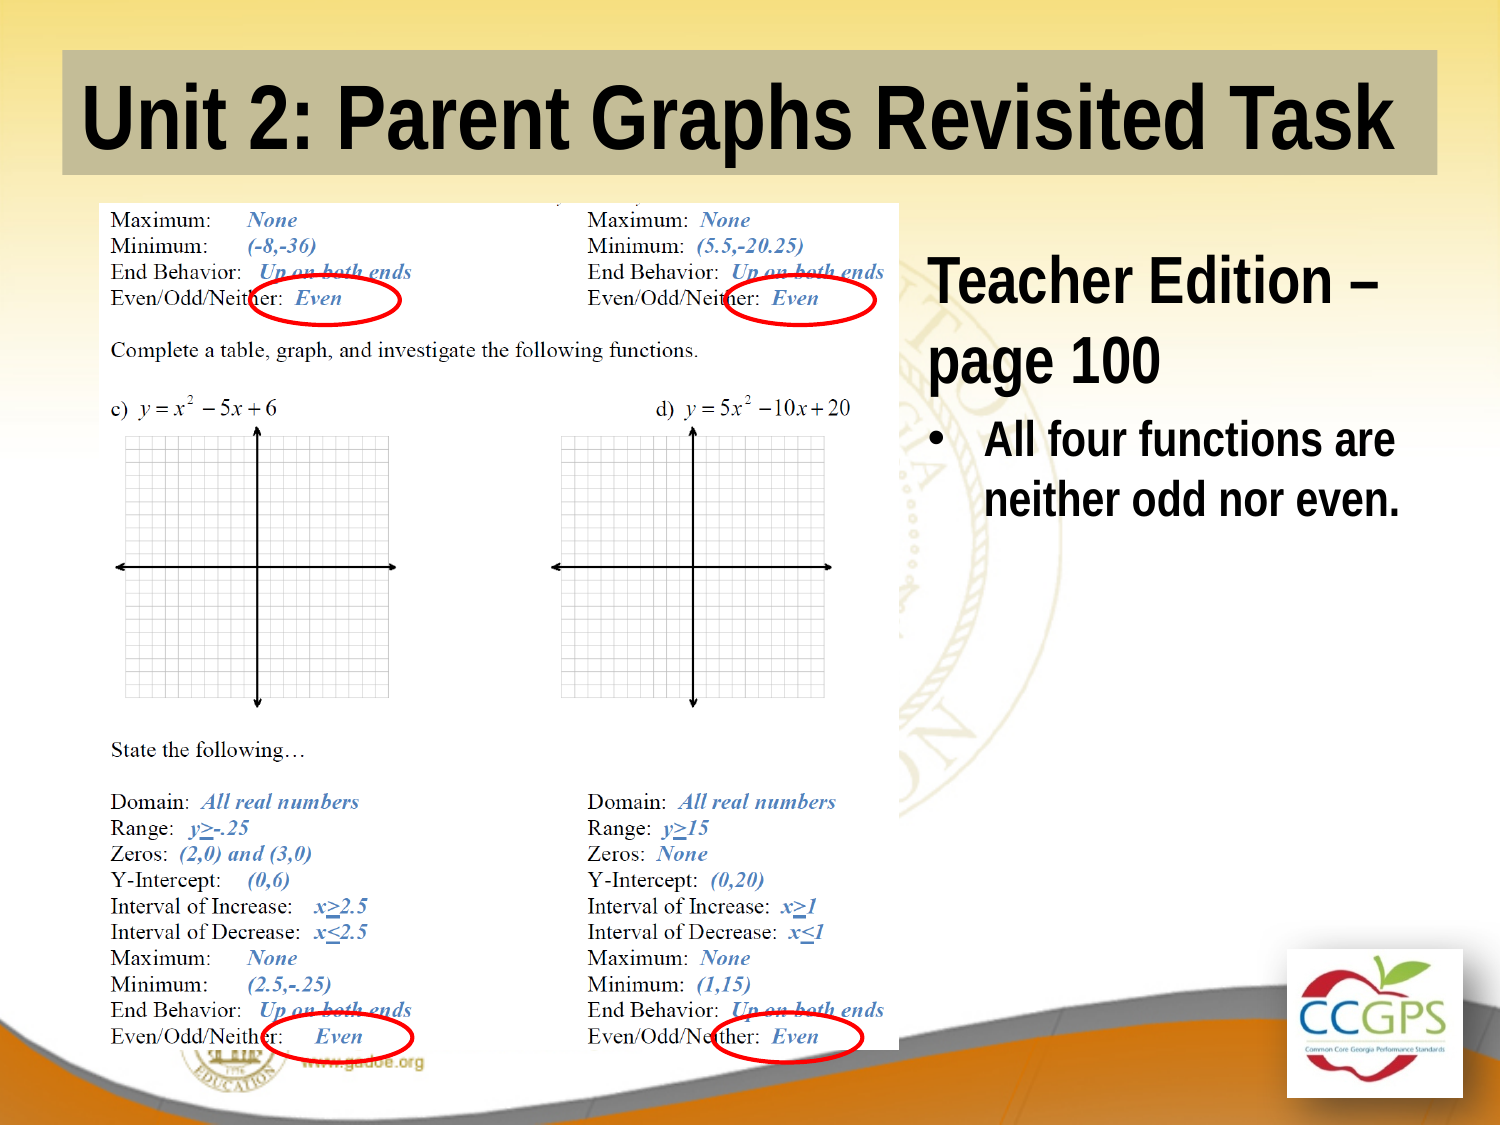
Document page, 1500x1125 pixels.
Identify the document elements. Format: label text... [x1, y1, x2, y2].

list Teacher Edition – page 100 All four functions are neither odd nor even. [912, 229, 1476, 763]
text_box [739, 1059, 835, 1065]
title Unit 2: Parent Graphs Revisited Task [62, 49, 1438, 176]
picture [0, 0, 1500, 1125]
text_box [289, 1059, 385, 1065]
